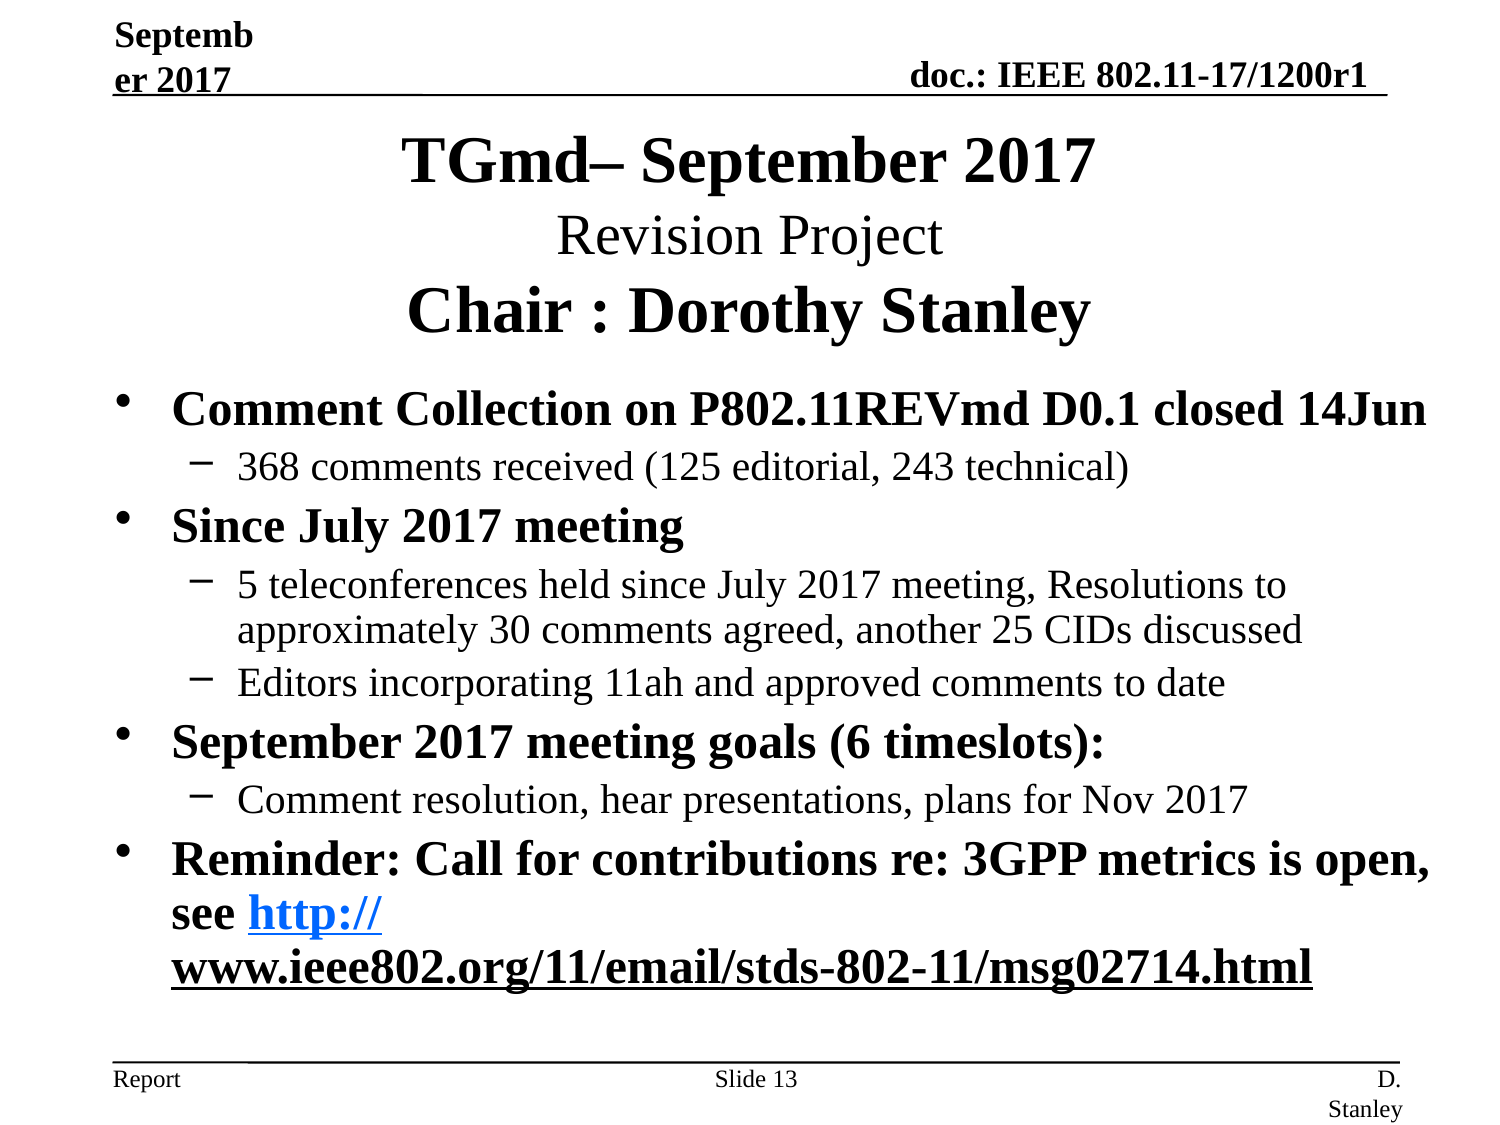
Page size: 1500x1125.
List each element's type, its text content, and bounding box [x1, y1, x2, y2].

title TGmd– September 2017 Revision Project Chair : Dorothy Stanley [112, 125, 1388, 338]
slide_number Slide 13 [712, 1080, 800, 1093]
footer D. Stanley, HP Enterprise [1325, 1080, 1402, 1093]
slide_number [114, 54, 269, 100]
list Comment Collection on P802.11REVmd D0.1 closed 14Jun 368 comments received (125 editorial, 243 technical) Since July 2017 meeting 5 teleconferences held since July 2017 meeting, Resolutions to approximately 30 comments agreed, another 25 CIDs discussed Editors incorporating 11ah and approved comments to date September 2017 meeting goals (6 timeslots): Comment resolution, hear presentations, plans for Nov 2017 Reminder: Call for contributions re: 3GPP metrics is open, see http://www.ieee802.org/11/email/stds-802-11/msg02714.html [99, 375, 1450, 1080]
